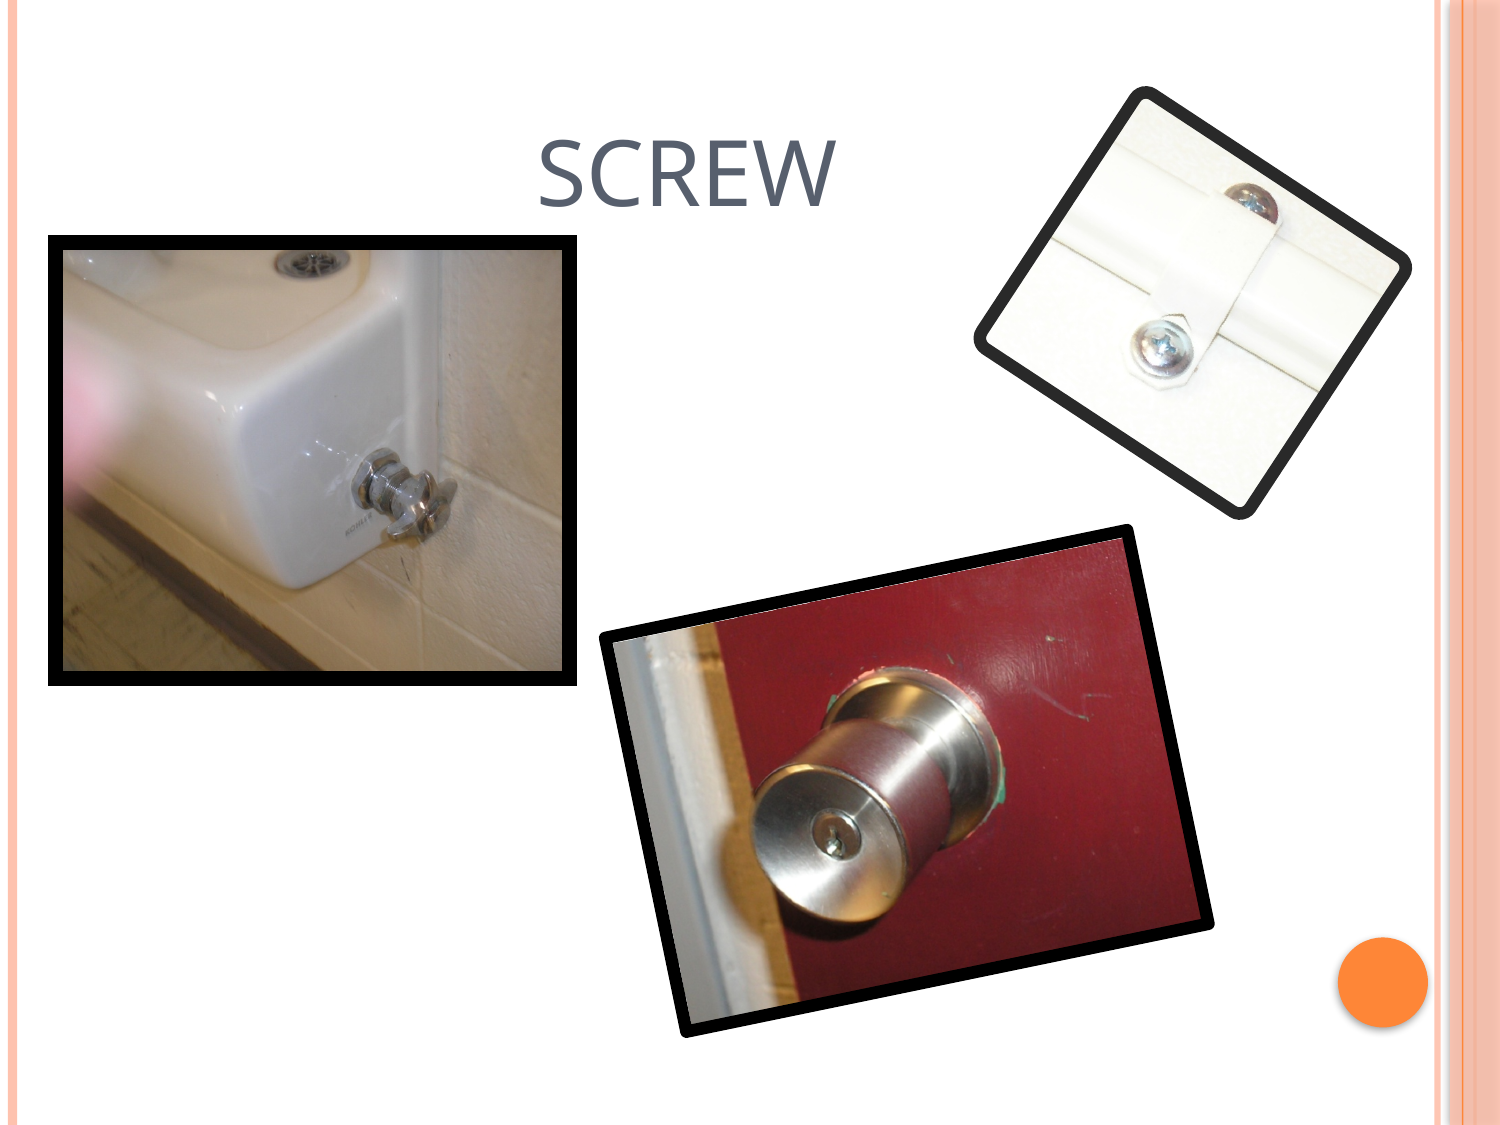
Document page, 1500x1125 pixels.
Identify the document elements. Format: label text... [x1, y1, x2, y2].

picture [61, 249, 563, 672]
title Screw [75, 45, 1300, 233]
picture [614, 539, 1200, 1023]
picture [991, 101, 1395, 505]
